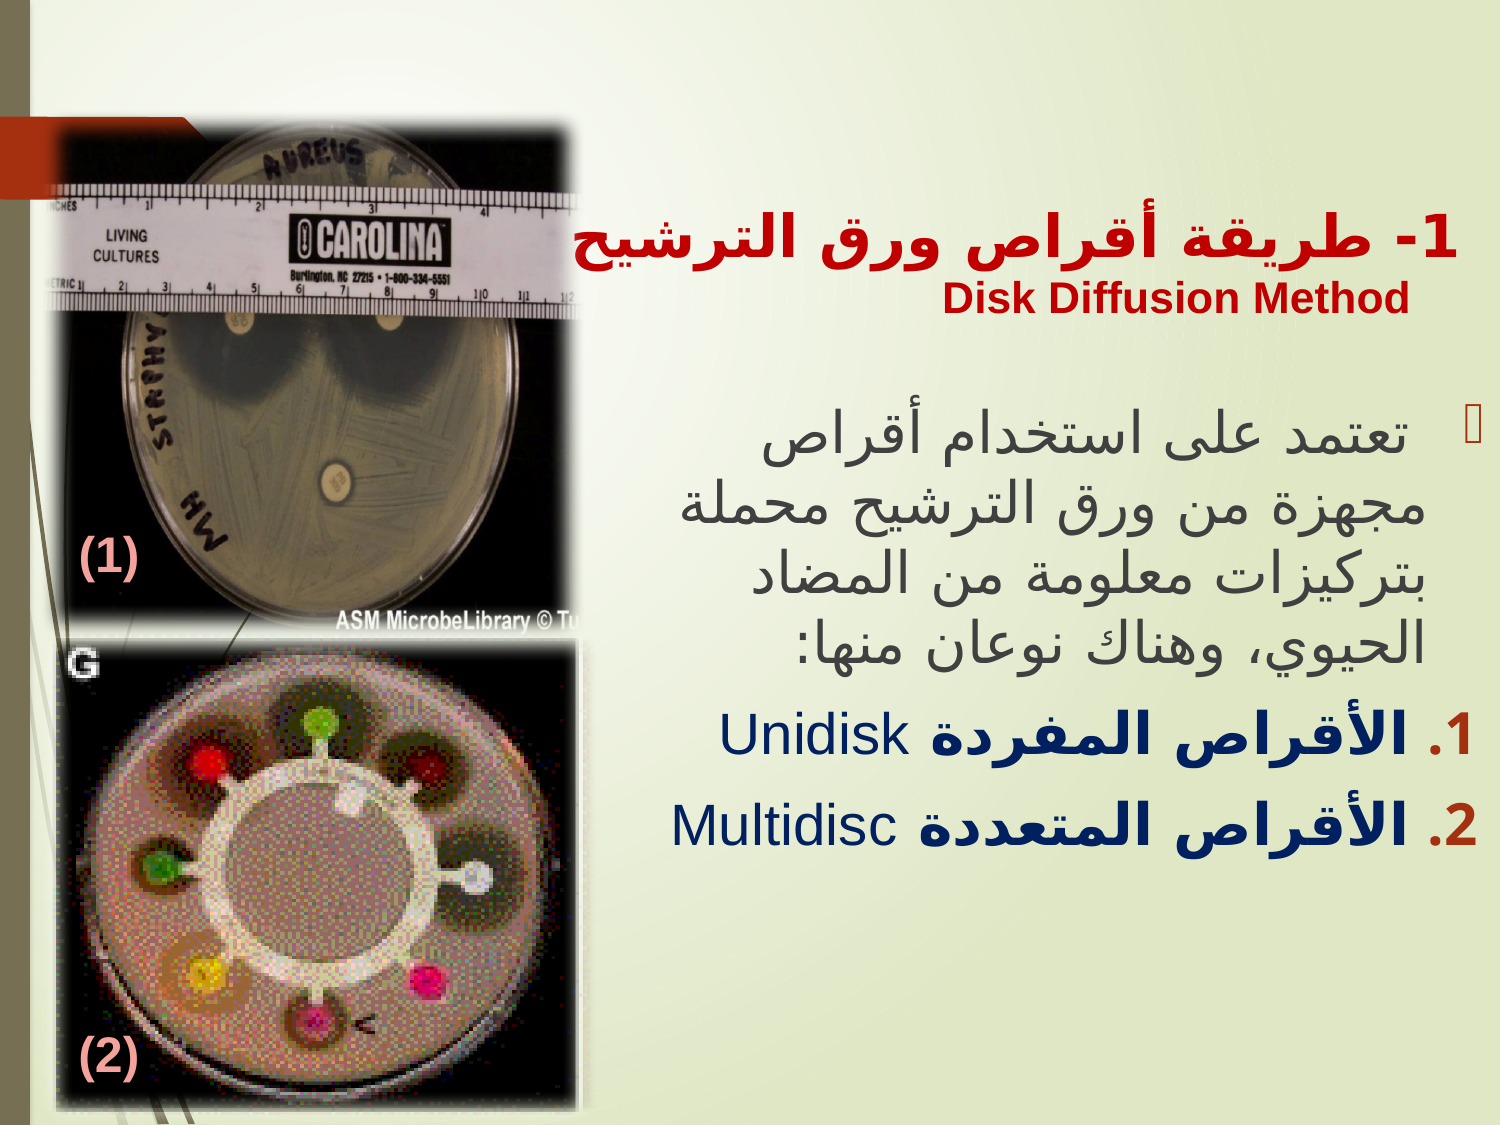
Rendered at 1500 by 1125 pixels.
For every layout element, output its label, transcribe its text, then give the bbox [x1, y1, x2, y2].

title 1- طريقة أقراص ورق الترشيح Disk Diffusion Method [590, 191, 1476, 334]
picture [38, 108, 597, 1125]
list تعتمد على استخدام أقراص مجهزة من ورق الترشيح محملة بتركيزات معلومة من المضاد الحيوي، وهناك نوعان منها: الأقراص المفردة Unidisk الأقراص المتعددة Multidisc [622, 296, 1500, 1040]
